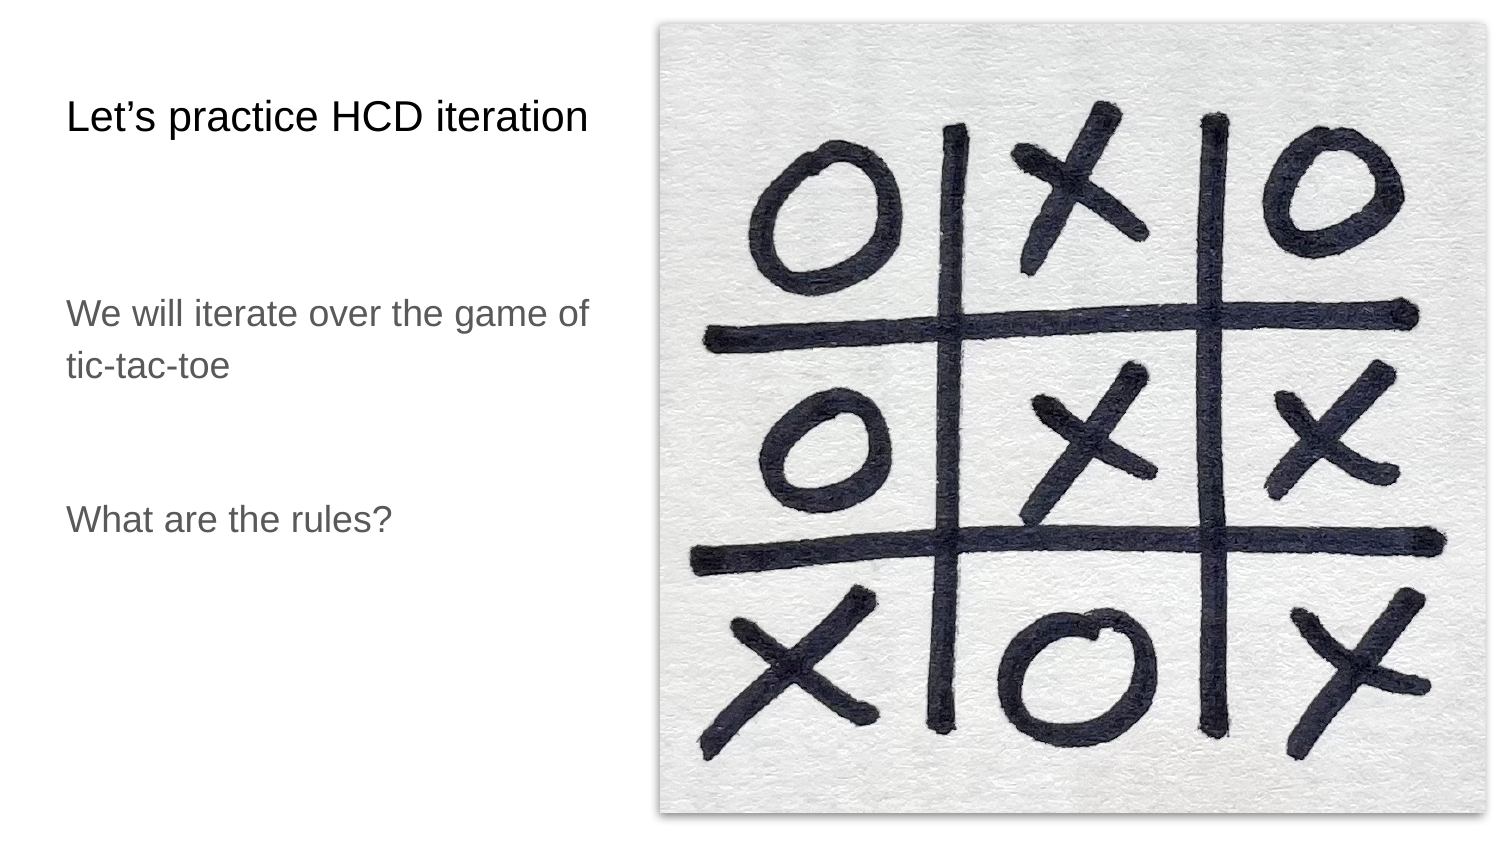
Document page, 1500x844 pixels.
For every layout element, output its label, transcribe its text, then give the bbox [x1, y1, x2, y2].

list We will iterate over the game of tic-tac-toe What are the rules? [51, 267, 617, 750]
title Let’s practice HCD iteration [51, 72, 617, 167]
picture [659, 23, 1486, 814]
